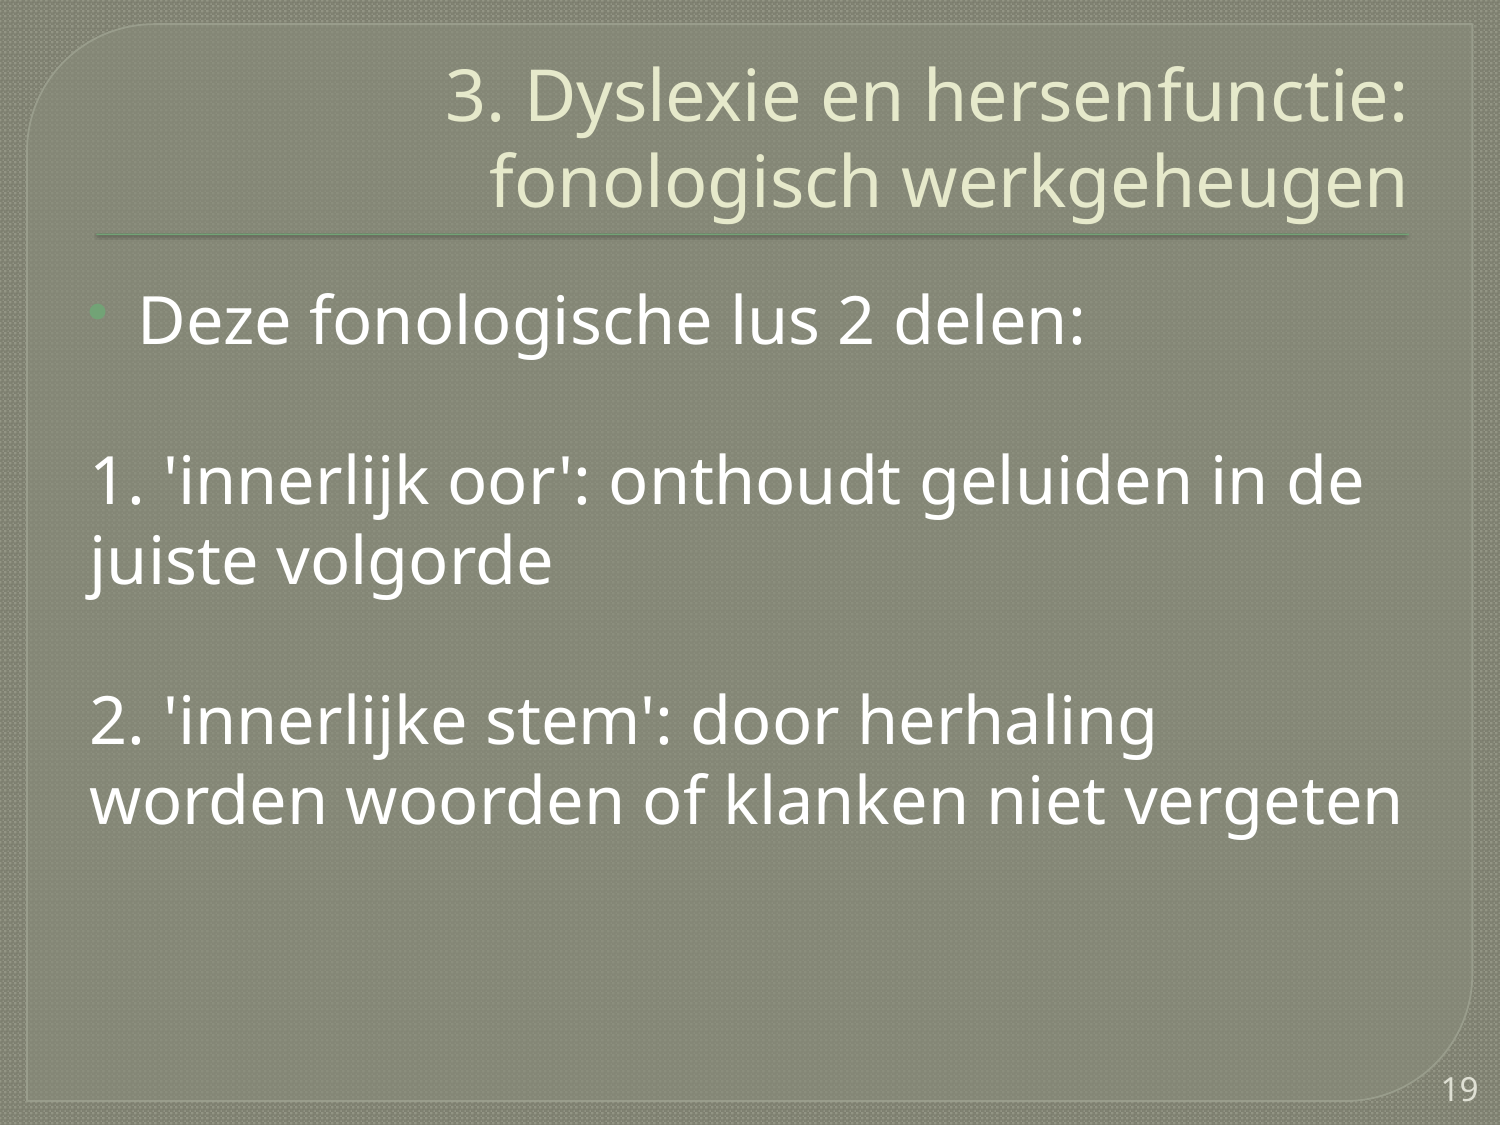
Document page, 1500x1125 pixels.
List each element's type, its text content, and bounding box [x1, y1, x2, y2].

slide_number 19 [1417, 1068, 1494, 1114]
list Deze fonologische lus 2 delen: 1. 'innerlijk oor': onthoudt geluiden in de juiste volgorde 2. 'innerlijke stem': door herhaling worden woorden of klanken niet vergeten [75, 270, 1425, 1013]
title 3. Dyslexie en hersenfunctie: fonologisch werkgeheugen [75, 41, 1425, 230]
